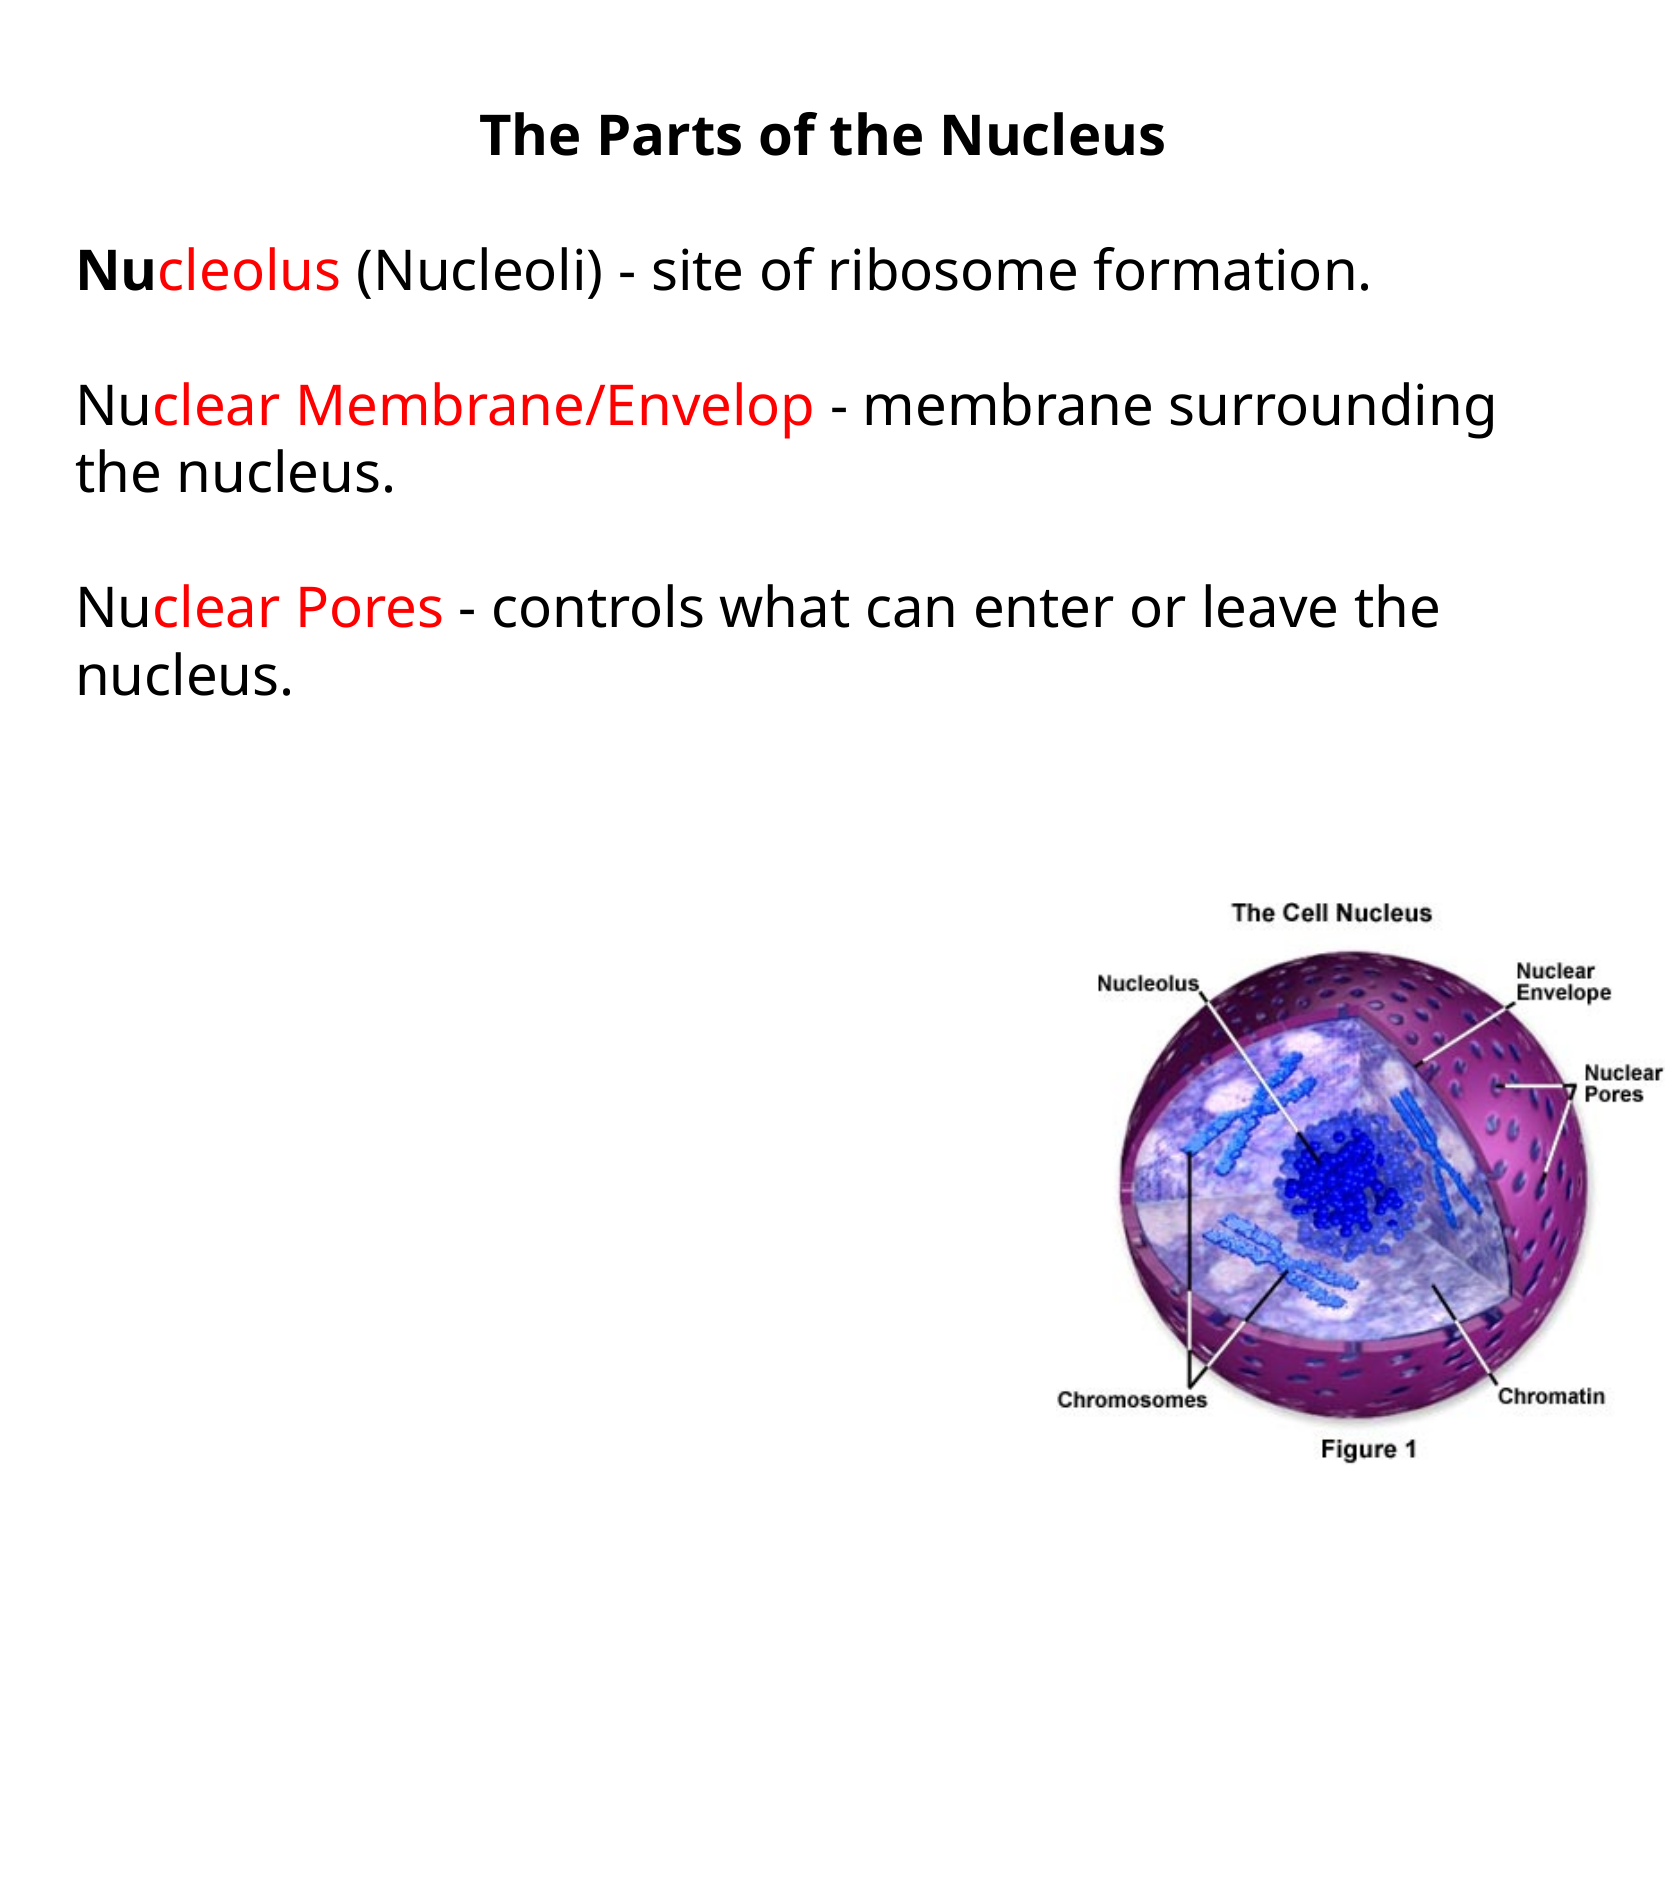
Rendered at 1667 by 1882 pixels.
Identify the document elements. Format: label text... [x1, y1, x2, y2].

picture [1055, 901, 1665, 1466]
text_box The Parts of the Nucleus Nucleolus (Nucleoli) - site of ribosome formation. Nuclear Membrane/Envelop - membrane surrounding the nucleus. Nuclear Pores - controls what can enter or leave the nucleus. [60, 91, 1586, 714]
